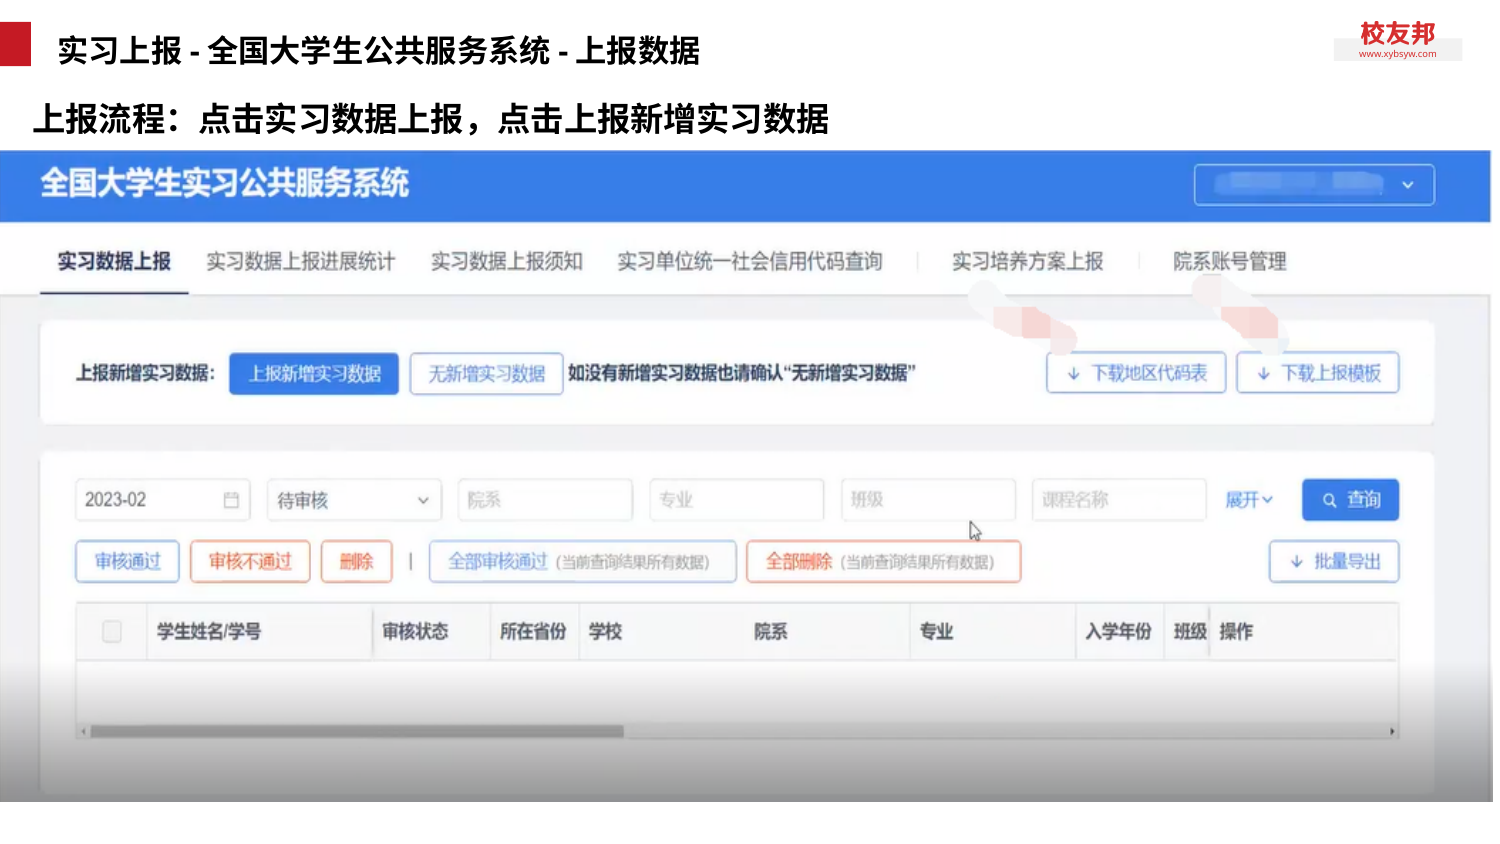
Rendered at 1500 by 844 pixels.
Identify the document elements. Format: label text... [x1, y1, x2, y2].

text_box 上报流程：点击实习数据上报，点击上报新增实习数据 [17, 91, 1216, 146]
title 实习上报-全国大学生公共服务系统-上报数据 [42, 11, 939, 77]
picture [0, 150, 1493, 802]
picture [1361, 21, 1435, 45]
